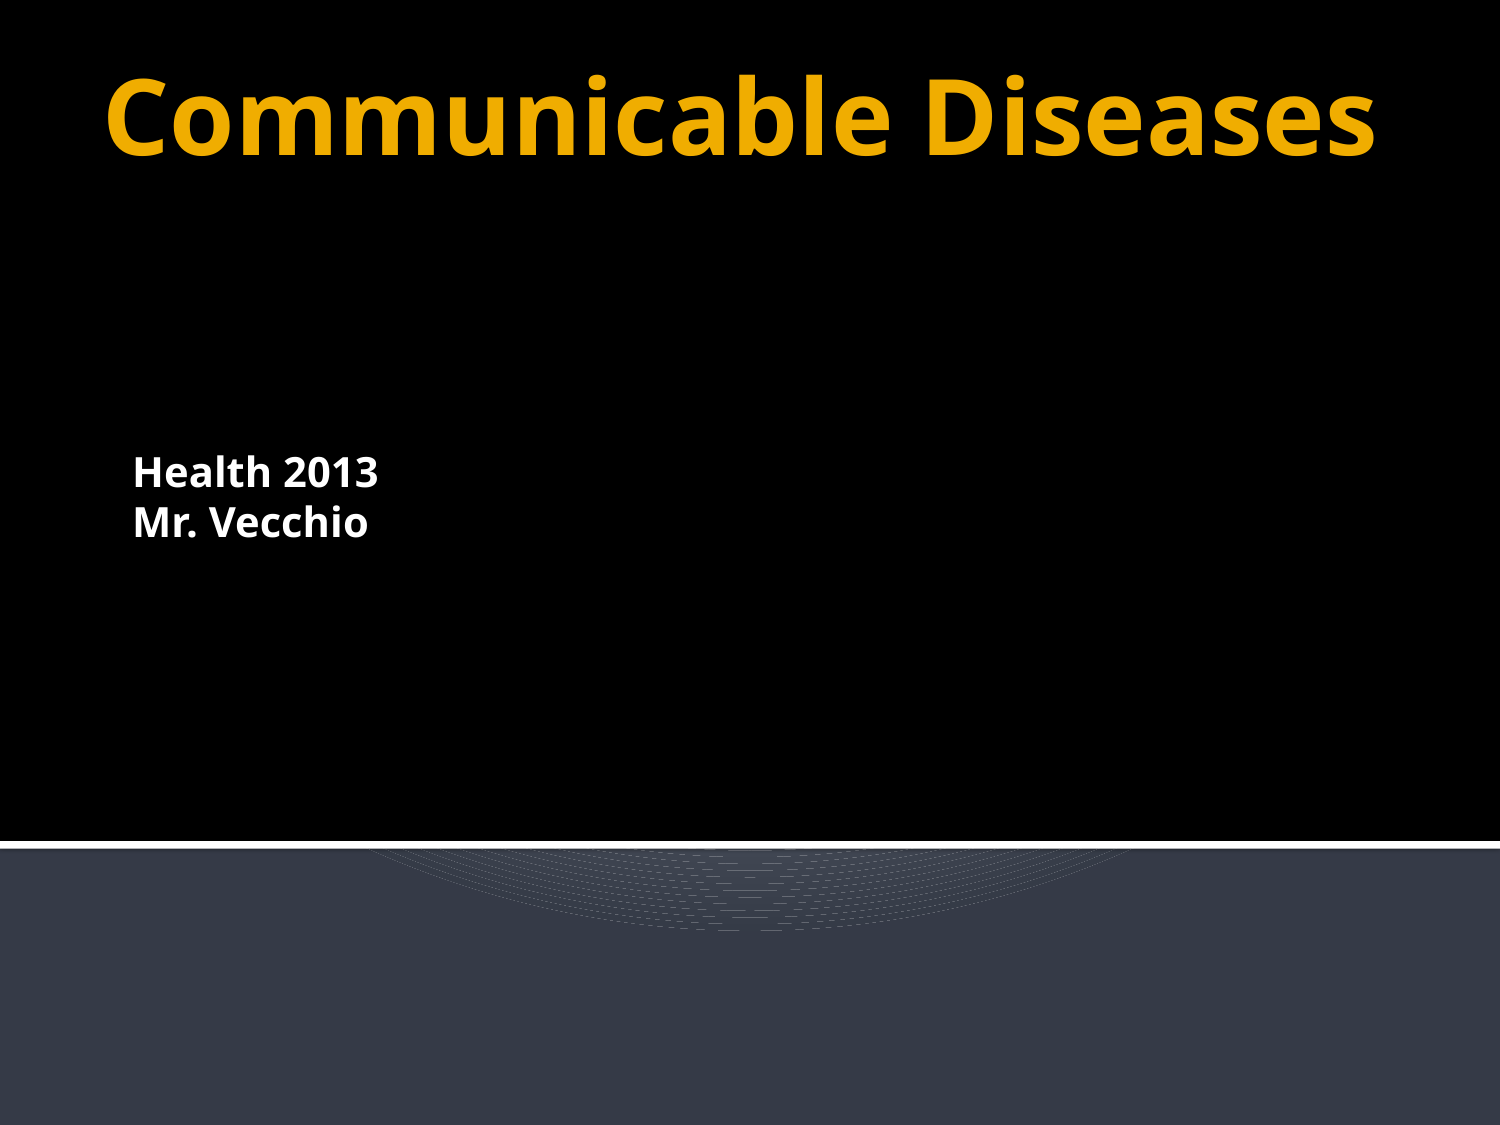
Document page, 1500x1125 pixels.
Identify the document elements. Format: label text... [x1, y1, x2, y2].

title Communicable Diseases [87, 50, 1413, 292]
subtitle Health 2013 Mr. Vecchio [112, 299, 1438, 546]
